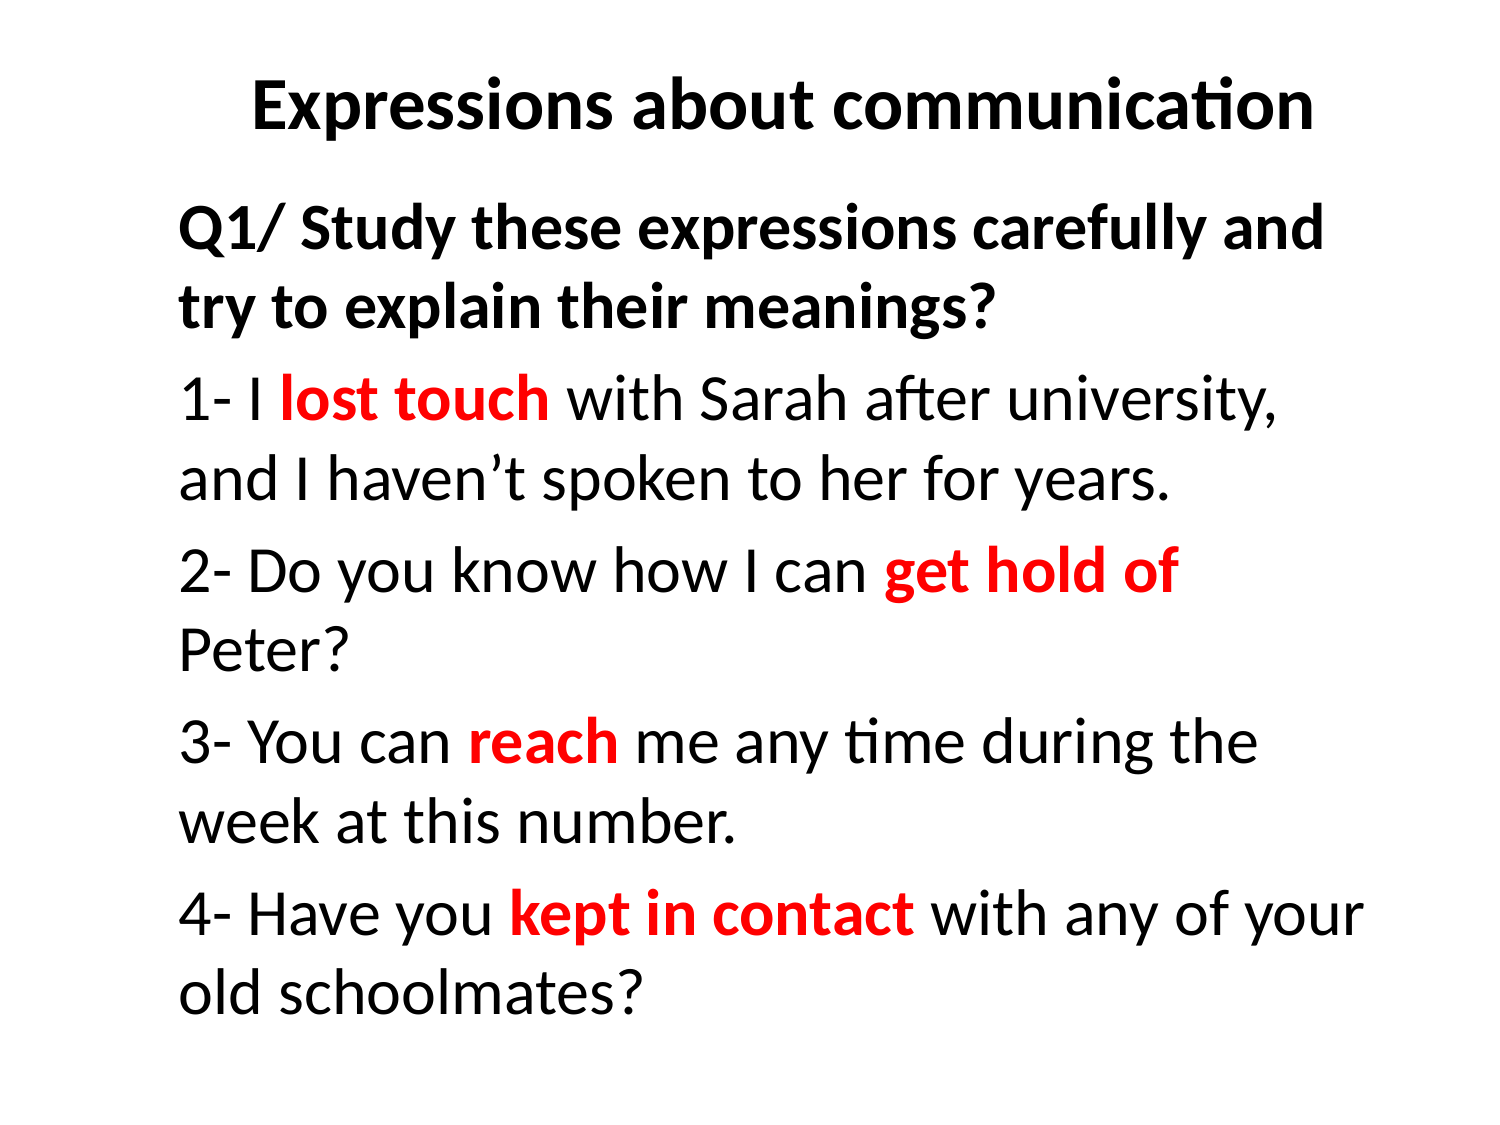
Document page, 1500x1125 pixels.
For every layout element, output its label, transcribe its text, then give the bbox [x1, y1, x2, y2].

subtitle Q1/ Study these expressions carefully and try to explain their meanings? 1- I lost touch with Sarah after university, and I haven’t spoken to her for years. 2- Do you know how I can get hold of Peter? 3- You can reach me any time during the week at this number. 4- Have you kept in contact with any of your old schoolmates? [164, 175, 1383, 1043]
title Expressions about communication [234, 35, 1334, 164]
